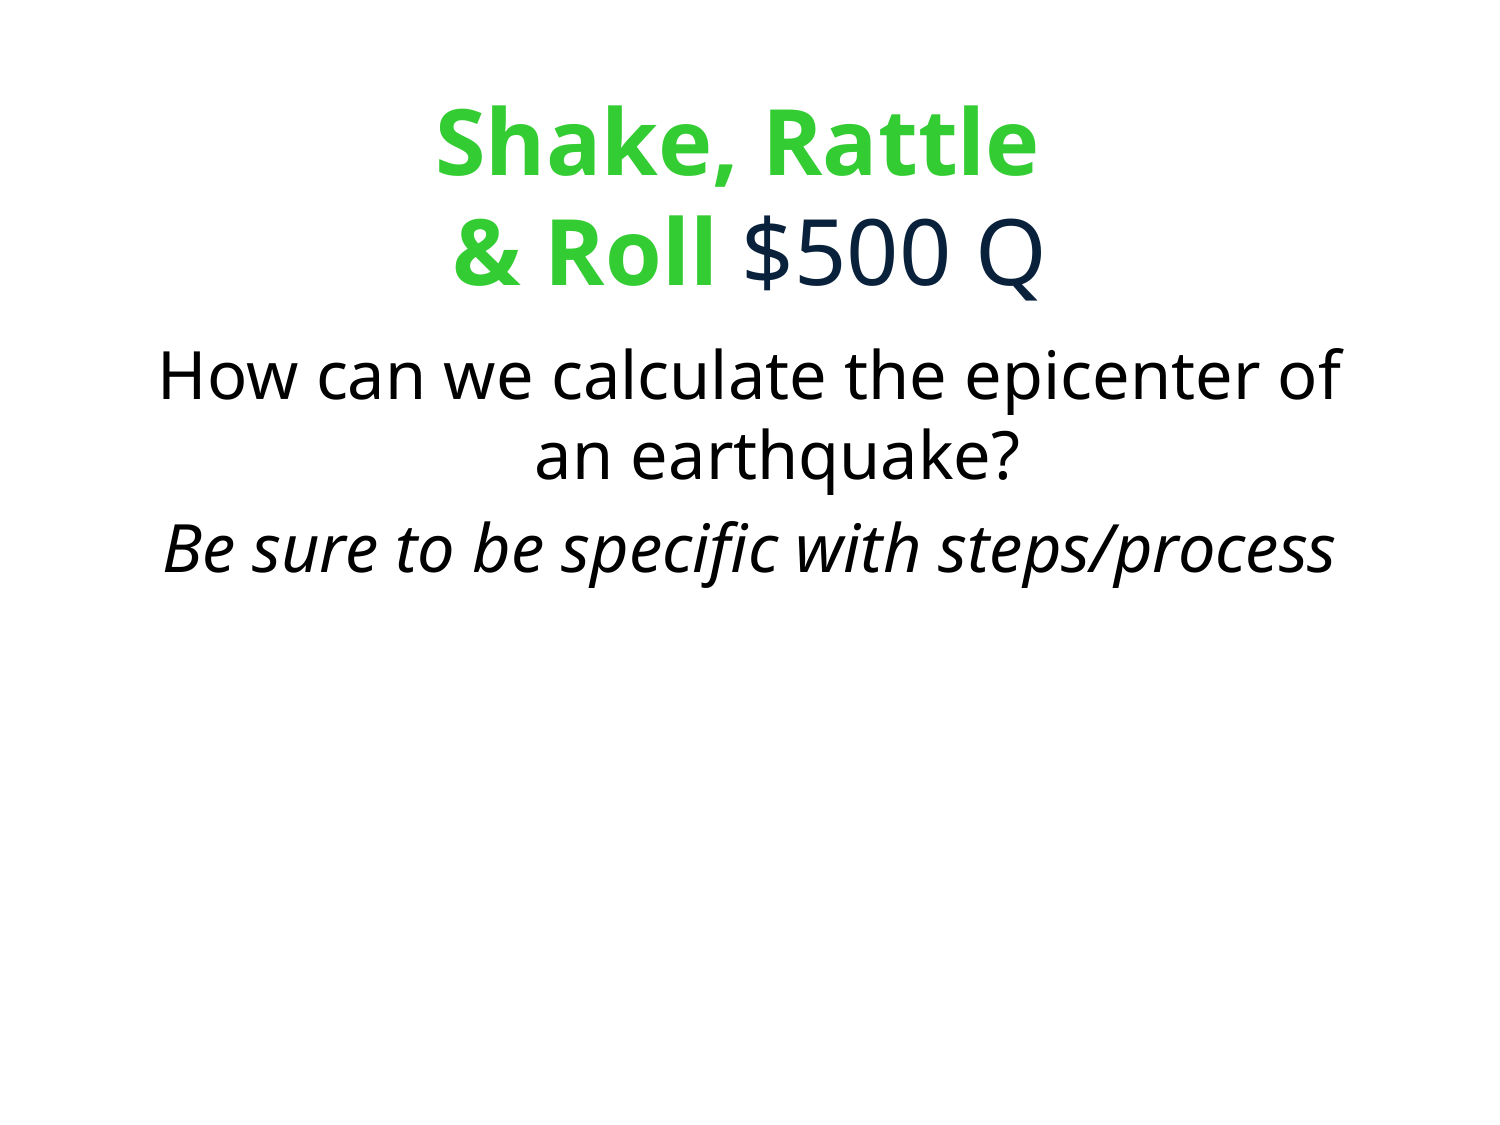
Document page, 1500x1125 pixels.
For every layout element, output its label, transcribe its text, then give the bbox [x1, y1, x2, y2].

list How can we calculate the epicenter of an earthquake? Be sure to be specific with steps/process [112, 324, 1388, 1001]
title Shake, Rattle & Roll $500 Q [112, 99, 1388, 288]
